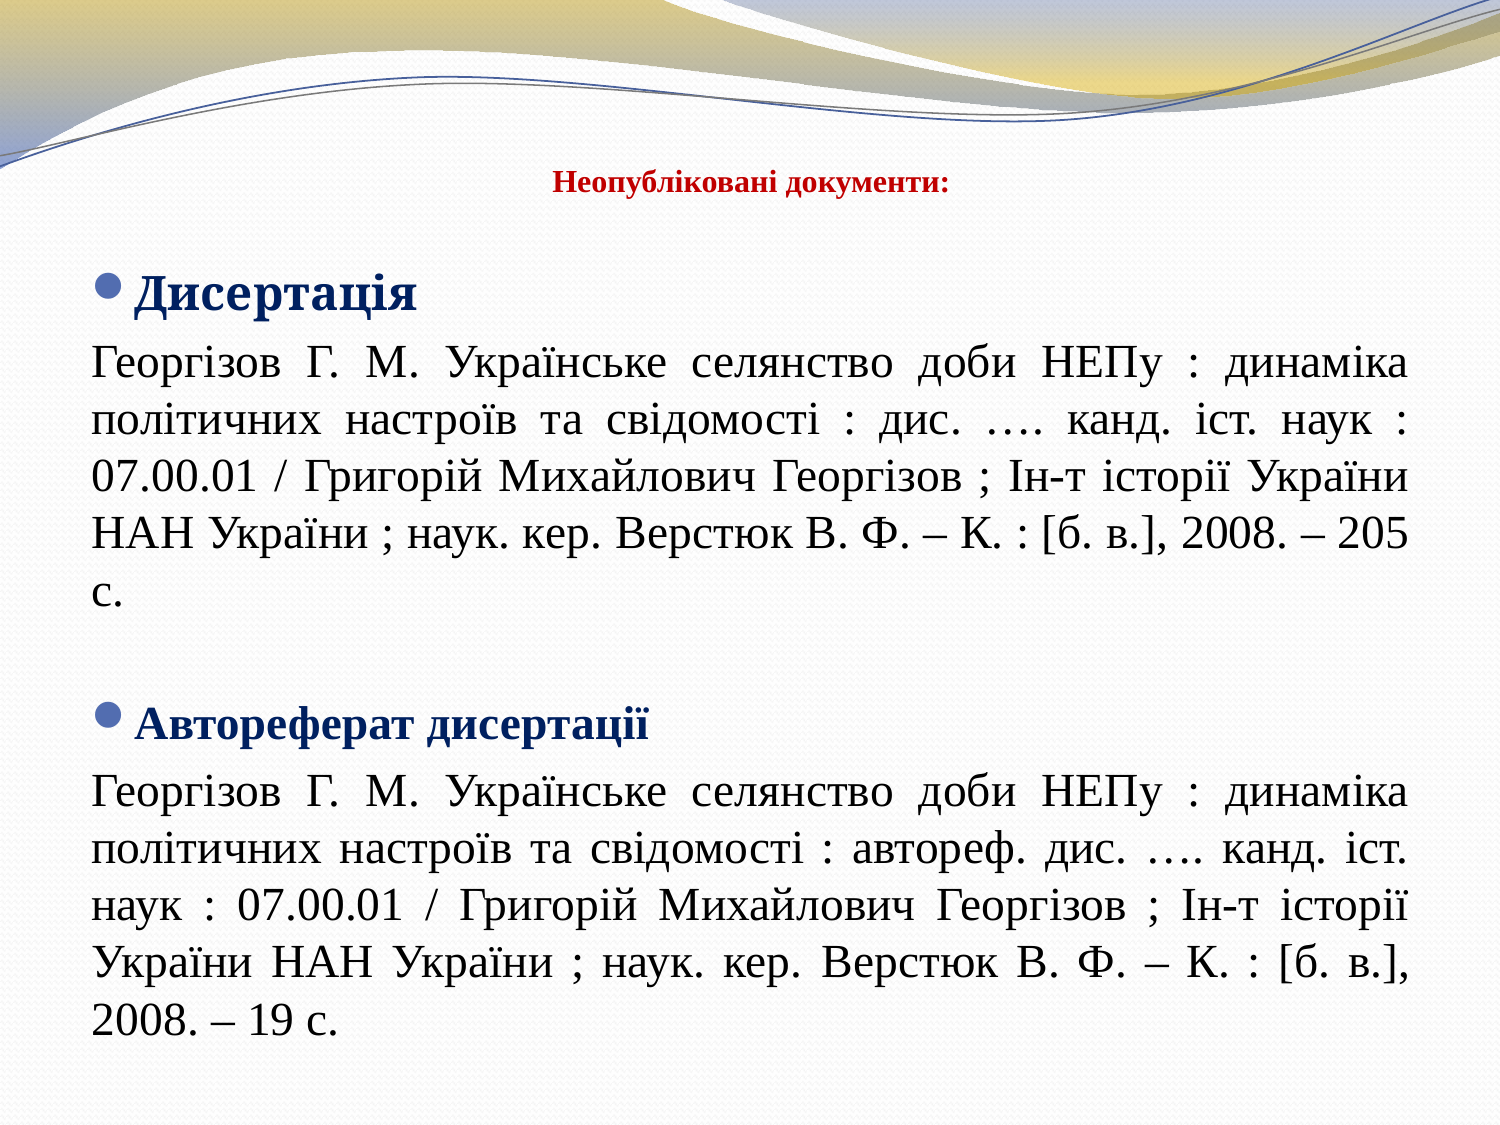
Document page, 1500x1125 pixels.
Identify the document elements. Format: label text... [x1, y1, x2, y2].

list Дисертація Георгізов Г. М. Українське селянство доби НЕПу : динаміка політичних настроїв та свідомості : дис. …. канд. іст. наук : 07.00.01 / Григорій Михайлович Георгізов ; Ін-т історії України НАН України ; наук. кер. Верстюк В. Ф. – К. : [б. в.], 2008. – 205 с. Автореферат дисертації Георгізов Г. М. Українське селянство доби НЕПу : динаміка політичних настроїв та свідомості : автореф. дис. …. канд. іст. наук : 07.00.01 / Григорій Михайлович Георгізов ; Ін-т історії України НАН України ; наук. кер. Верстюк В. Ф. – К. : [б. в.], 2008. – 19 с. [76, 255, 1427, 1059]
title Неопубліковані документи: [76, 113, 1427, 244]
